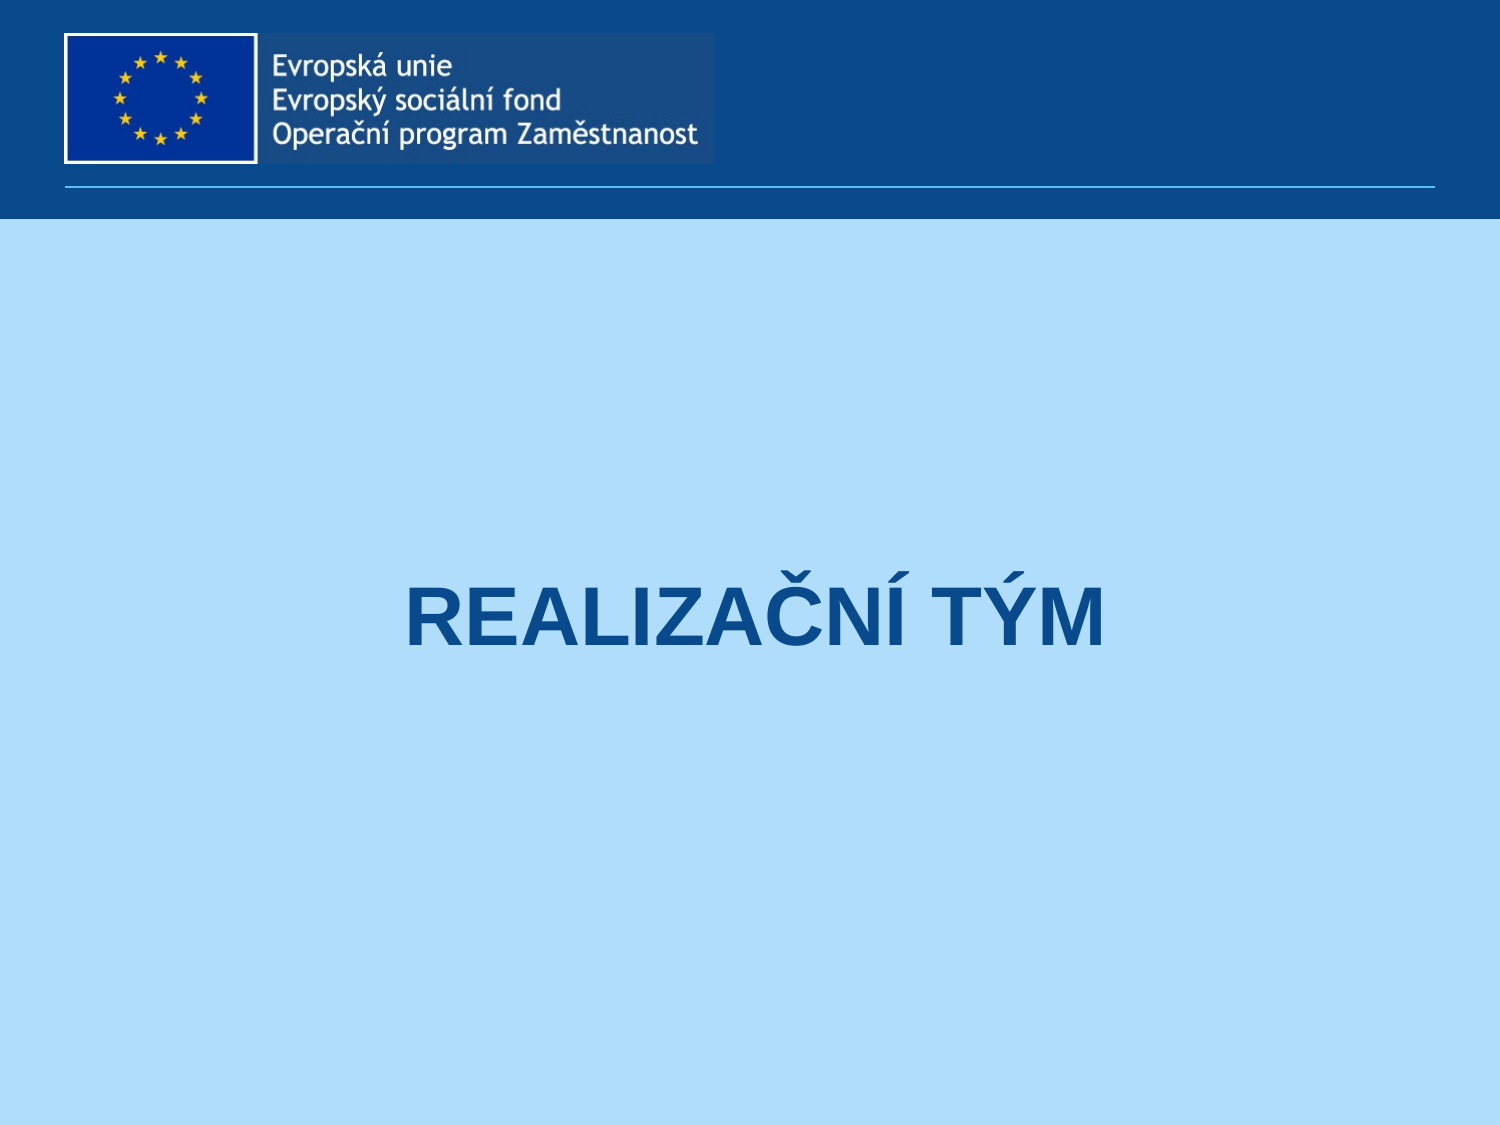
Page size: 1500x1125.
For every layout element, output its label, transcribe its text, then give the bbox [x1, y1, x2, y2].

picture [64, 33, 714, 164]
title Realizační tým [159, 562, 1353, 776]
